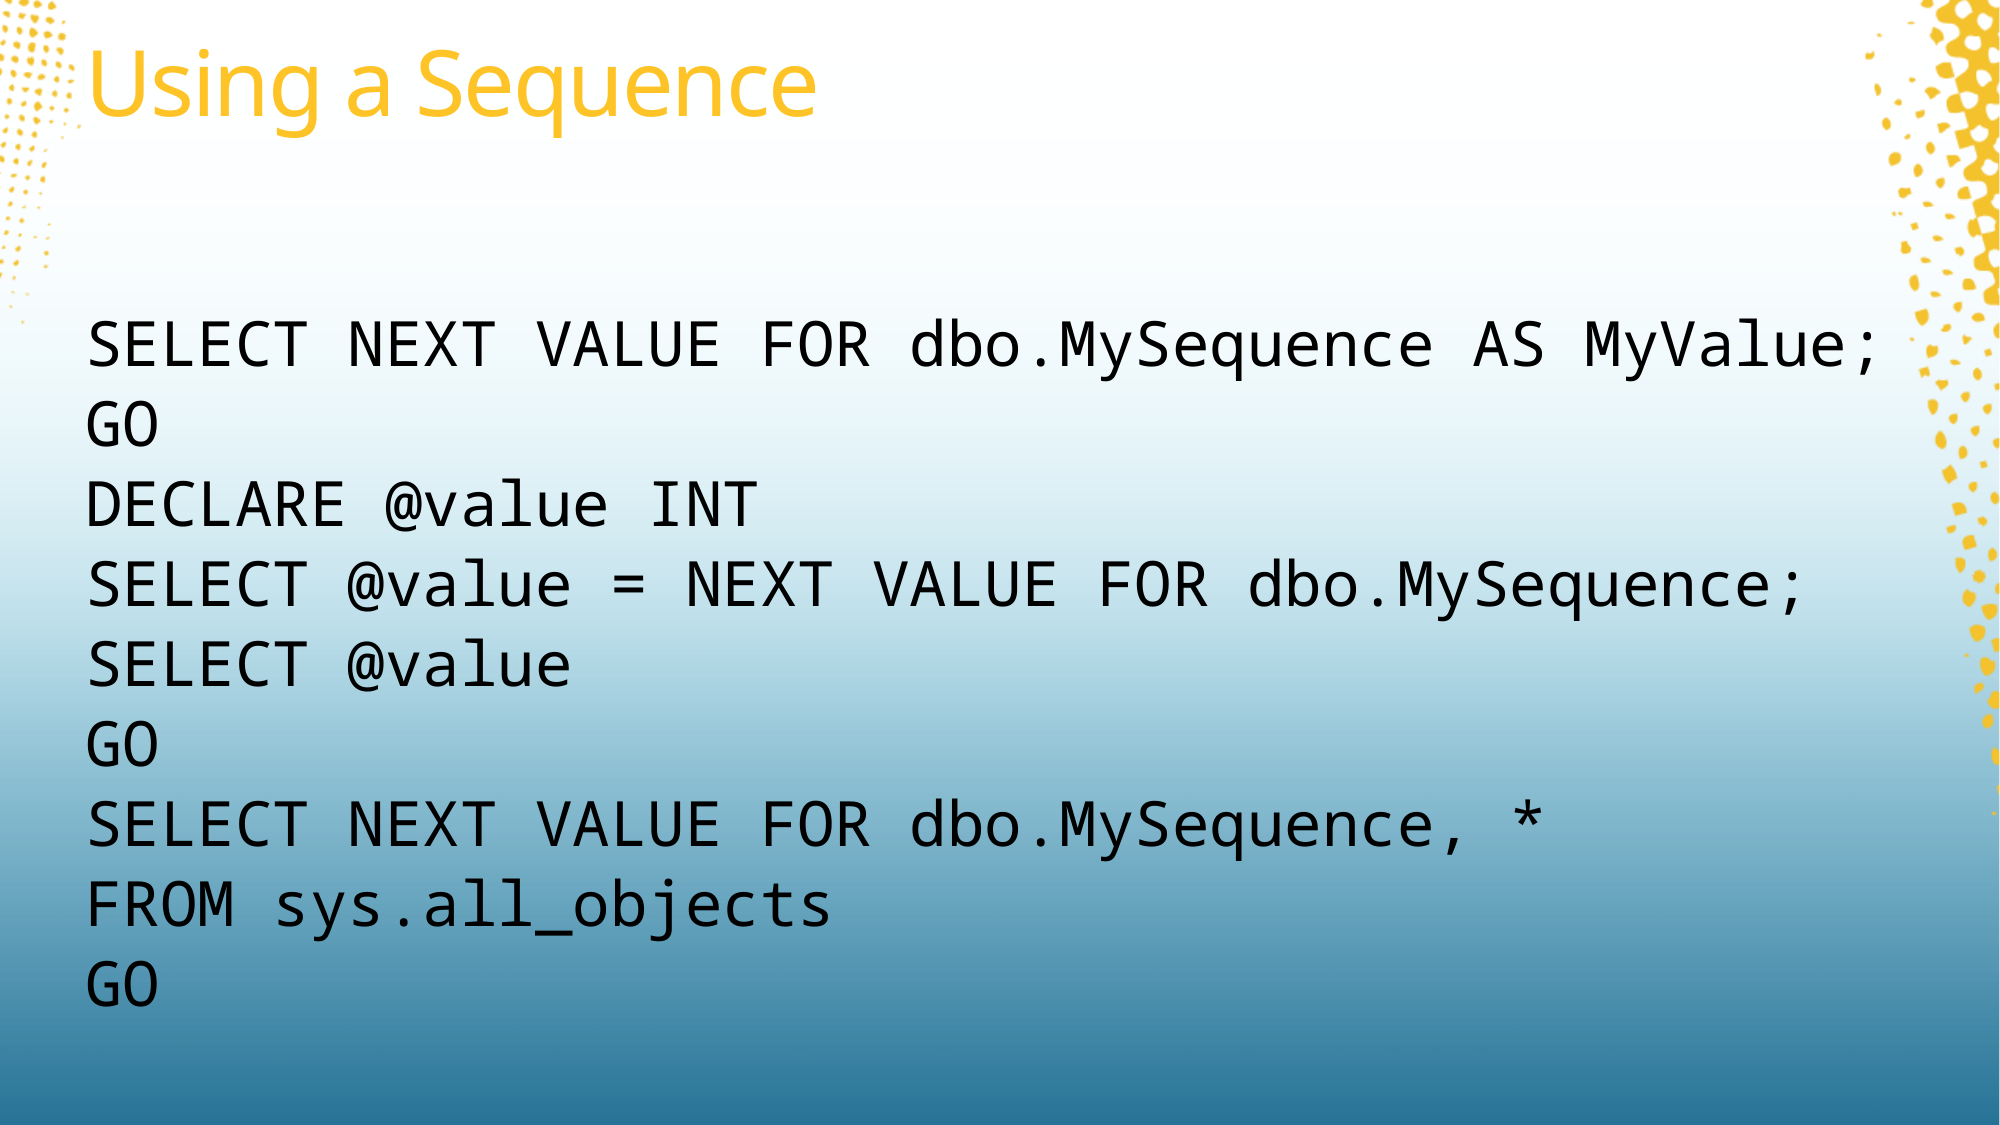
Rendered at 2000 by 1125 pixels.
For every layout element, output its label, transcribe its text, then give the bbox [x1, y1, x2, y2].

picture [0, 0, 2000, 1125]
title Using a Sequence [85, 37, 1914, 138]
list SELECT NEXT VALUE FOR dbo.MySequence AS MyValue; GO DECLARE @value INT SELECT @value = NEXT VALUE FOR dbo.MySequence; SELECT @value GO SELECT NEXT VALUE FOR dbo.MySequence, * FROM sys.all_objects GO [85, 312, 1914, 1048]
